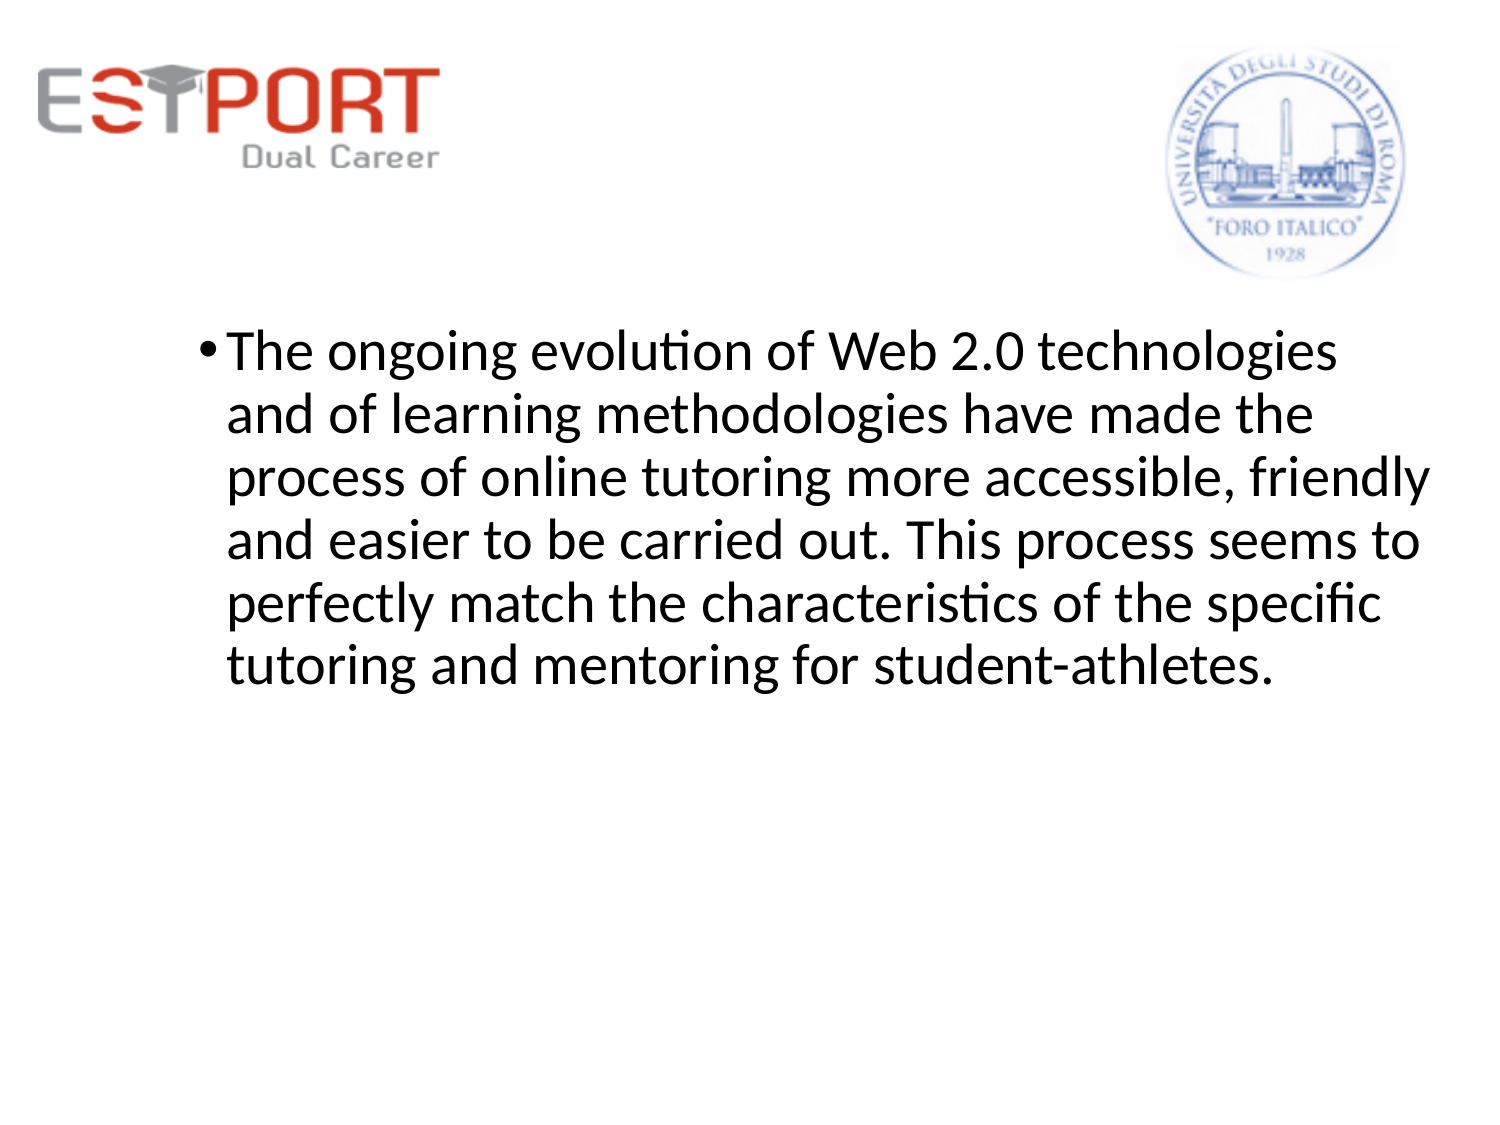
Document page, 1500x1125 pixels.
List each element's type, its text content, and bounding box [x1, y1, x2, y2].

picture [37, 19, 445, 200]
list The ongoing evolution of Web 2.0 technologies and of learning methodologies have made the process of online tutoring more accessible, friendly and easier to be carried out. This process seems to perfectly match the characteristics of the specific tutoring and mentoring for student-athletes. [183, 312, 1451, 905]
picture [1155, 42, 1420, 284]
